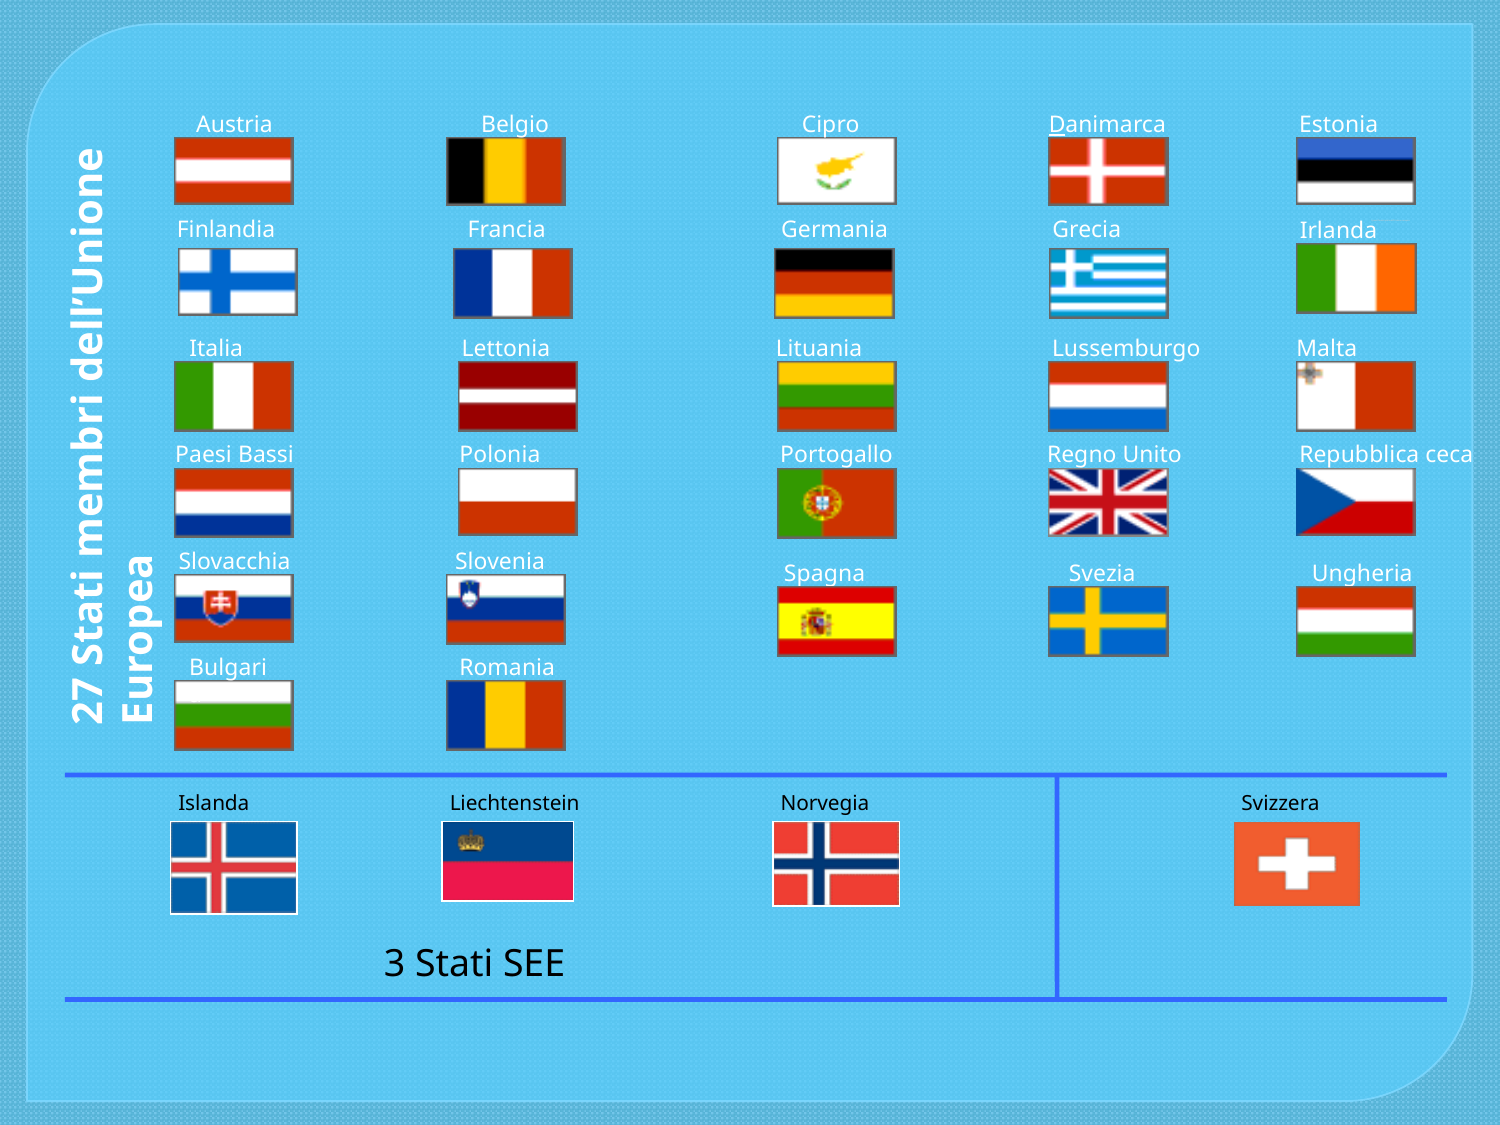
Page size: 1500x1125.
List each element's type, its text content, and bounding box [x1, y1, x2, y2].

text_box Islanda [88, 786, 302, 822]
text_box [150, 101, 1500, 751]
text_box Liechtenstein [360, 786, 597, 822]
picture [773, 822, 899, 906]
picture [170, 822, 297, 914]
picture [1234, 822, 1360, 906]
text_box Svizzera [1151, 786, 1388, 822]
title I paesi facenti parte dell’Unione europea [75, 41, 1425, 230]
text_box Norvegia [690, 786, 927, 822]
picture [442, 822, 574, 901]
text_box 27 Stati membri dell’Unione Europea [53, 101, 143, 740]
text_box 3 Stati SEE [383, 940, 597, 992]
